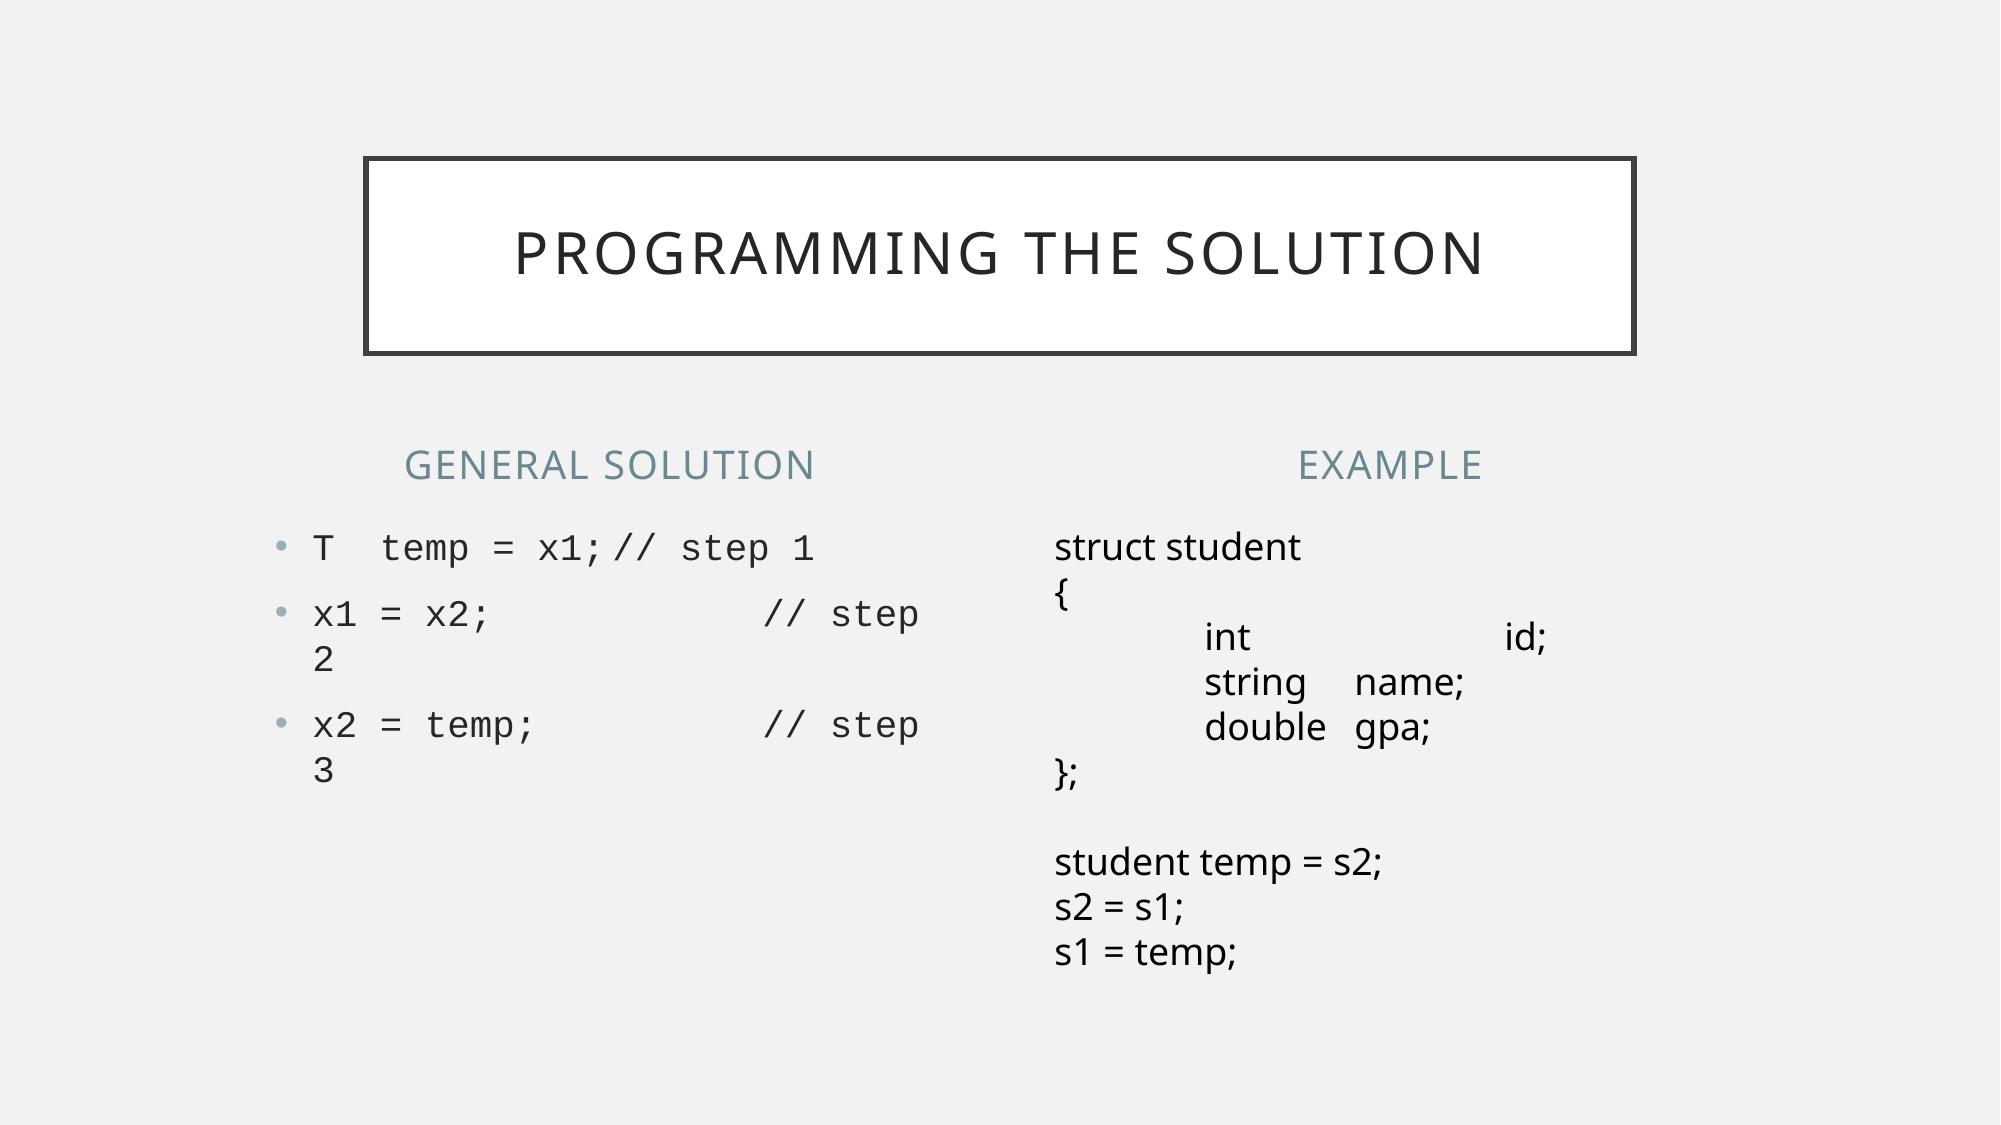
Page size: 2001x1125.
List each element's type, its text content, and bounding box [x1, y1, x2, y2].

title Programming the solution [363, 156, 1637, 356]
list T temp = x1; // step 1 x1 = x2; // step 2 x2 = temp; // step 3 [259, 515, 961, 942]
list General Solution [259, 379, 961, 495]
list Example [1039, 379, 1741, 495]
text_box struct student { int id; string name; double gpa; }; student temp = s2; s2 = s1; s1 = temp; [1039, 515, 1741, 981]
